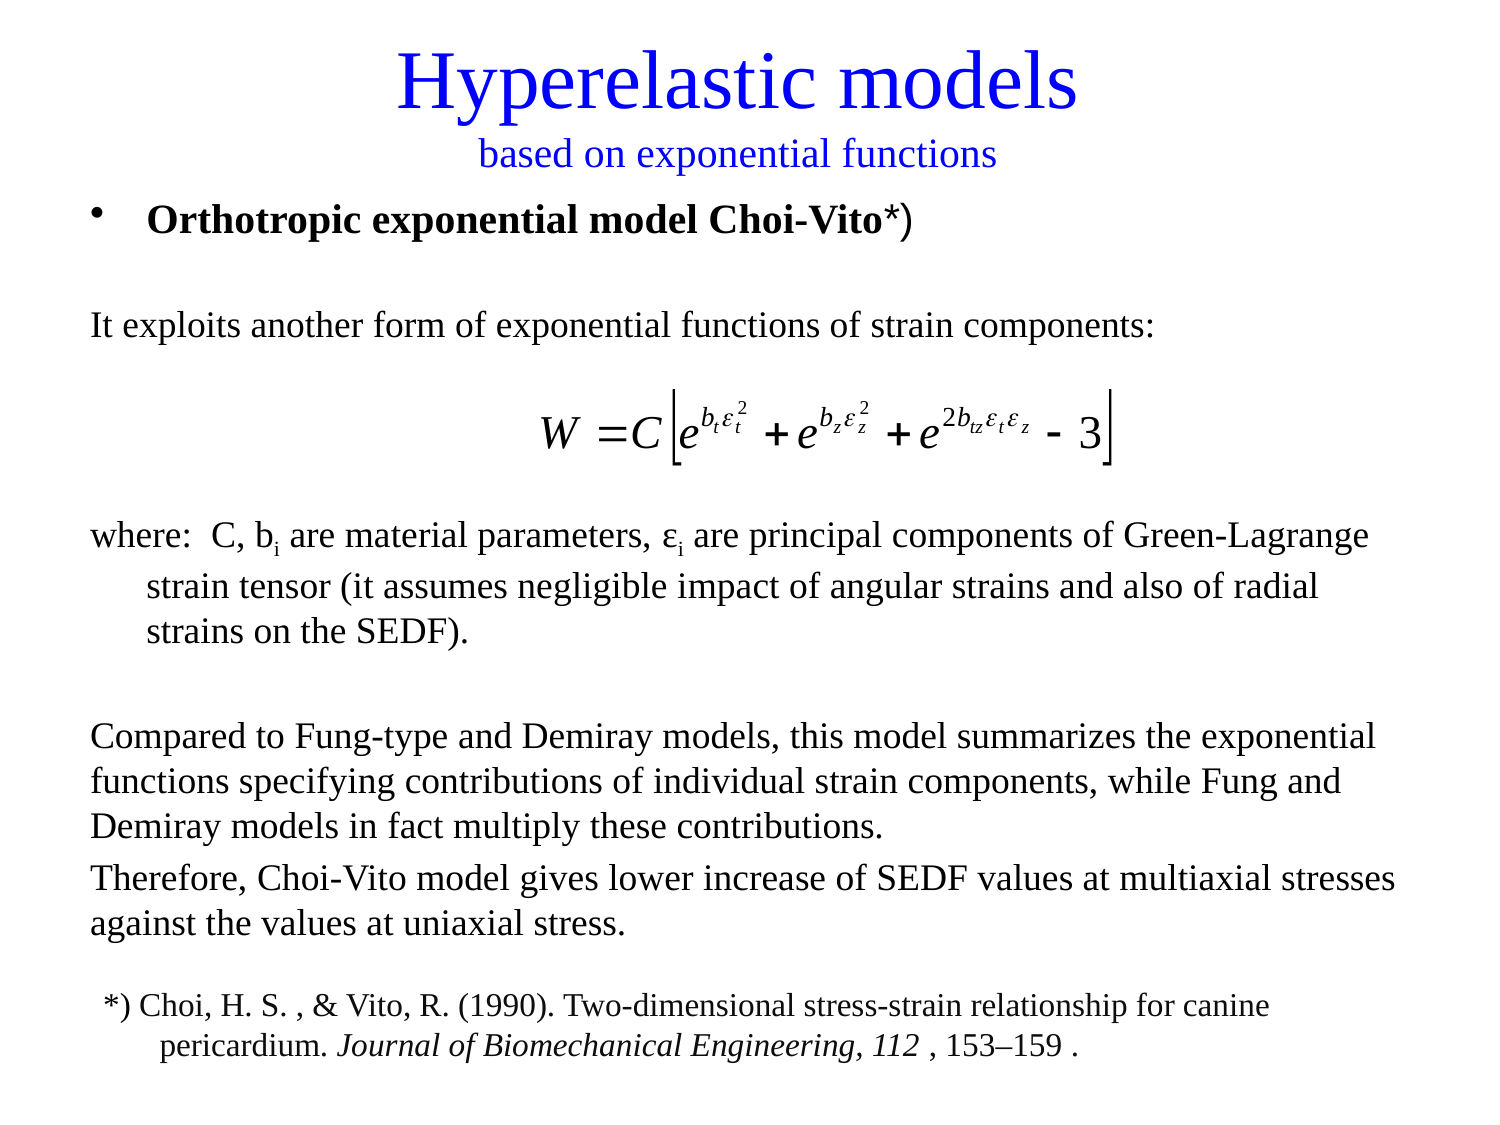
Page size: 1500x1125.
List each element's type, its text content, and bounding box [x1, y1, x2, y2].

list Orthotropic exponential model Choi-Vito*) It exploits another form of exponential functions of strain components: where: C, bi are material parameters, εi are principal components of Green-Lagrange strain tensor (it assumes negligible impact of angular strains and also of radial strains on the SEDF). Compared to Fung-type and Demiray models, this model summarizes the exponential functions specifying contributions of individual strain components, while Fung and Demiray models in fact multiply these contributions. Therefore, Choi-Vito model gives lower increase of SEDF values at multiaxial stresses against the values at uniaxial stress. [75, 184, 1414, 499]
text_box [535, 389, 1116, 469]
text_box [74, 959, 1400, 1125]
list Orthotropic exponential model Choi-Vito*) It exploits another form of exponential functions of strain components: where: C, bi are material parameters, εi are principal components of Green-Lagrange strain tensor (it assumes negligible impact of angular strains and also of radial strains on the SEDF). Compared to Fung-type and Demiray models, this model summarizes the exponential functions specifying contributions of individual strain components, while Fung and Demiray models in fact multiply these contributions. Therefore, Choi-Vito model gives lower increase of SEDF values at multiaxial stresses against the values at uniaxial stress. [75, 500, 1414, 976]
title Hyperelastic models based on exponential functions [64, 19, 1412, 183]
text_box *) Choi, H. S. , & Vito, R. (1990). Two-dimensional stress-strain relationship for canine pericardium. Journal of Biomechanical Engineering, 112 , 153–159 . [88, 976, 1414, 1106]
